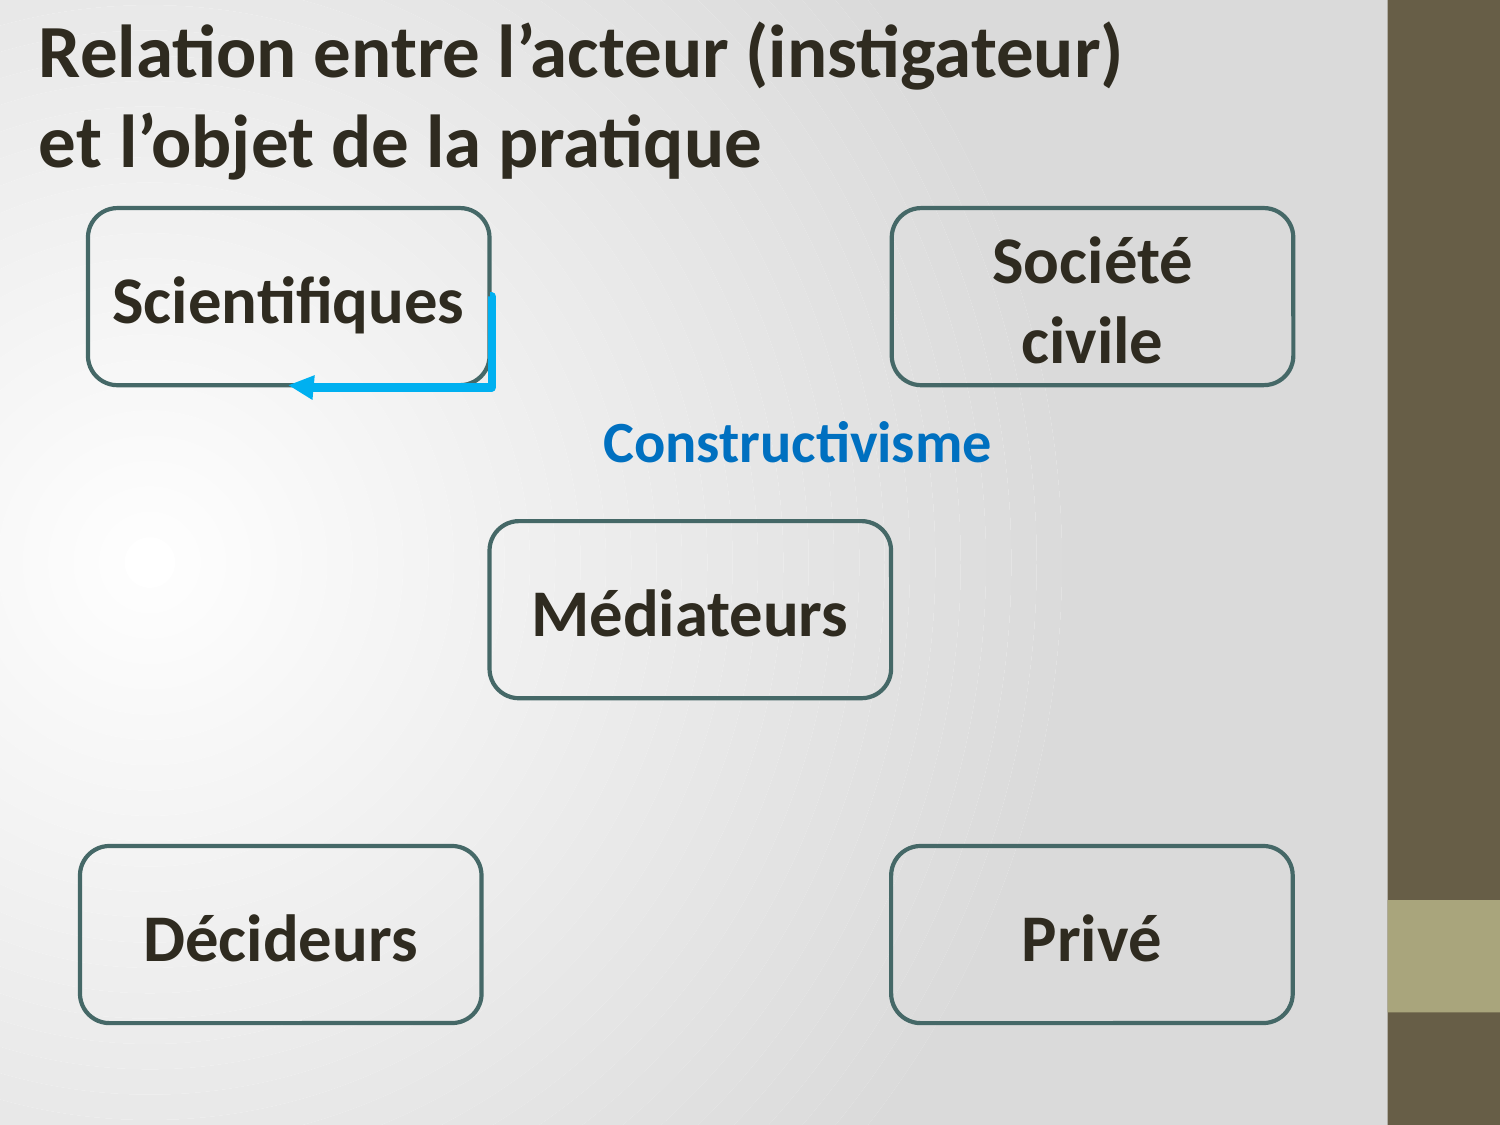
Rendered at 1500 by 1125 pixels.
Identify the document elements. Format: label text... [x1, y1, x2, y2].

text_box Décideurs [77, 843, 484, 1026]
text_box Scientifiques [85, 205, 492, 388]
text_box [288, 296, 490, 386]
text_box Privé [889, 843, 1295, 1026]
text_box Constructivisme [589, 397, 1007, 482]
text_box Médiateurs [487, 519, 894, 701]
text_box Relation entre l’acteur (instigateur) et l’objet de la pratique [24, 0, 1157, 191]
text_box Société civile [889, 205, 1296, 388]
